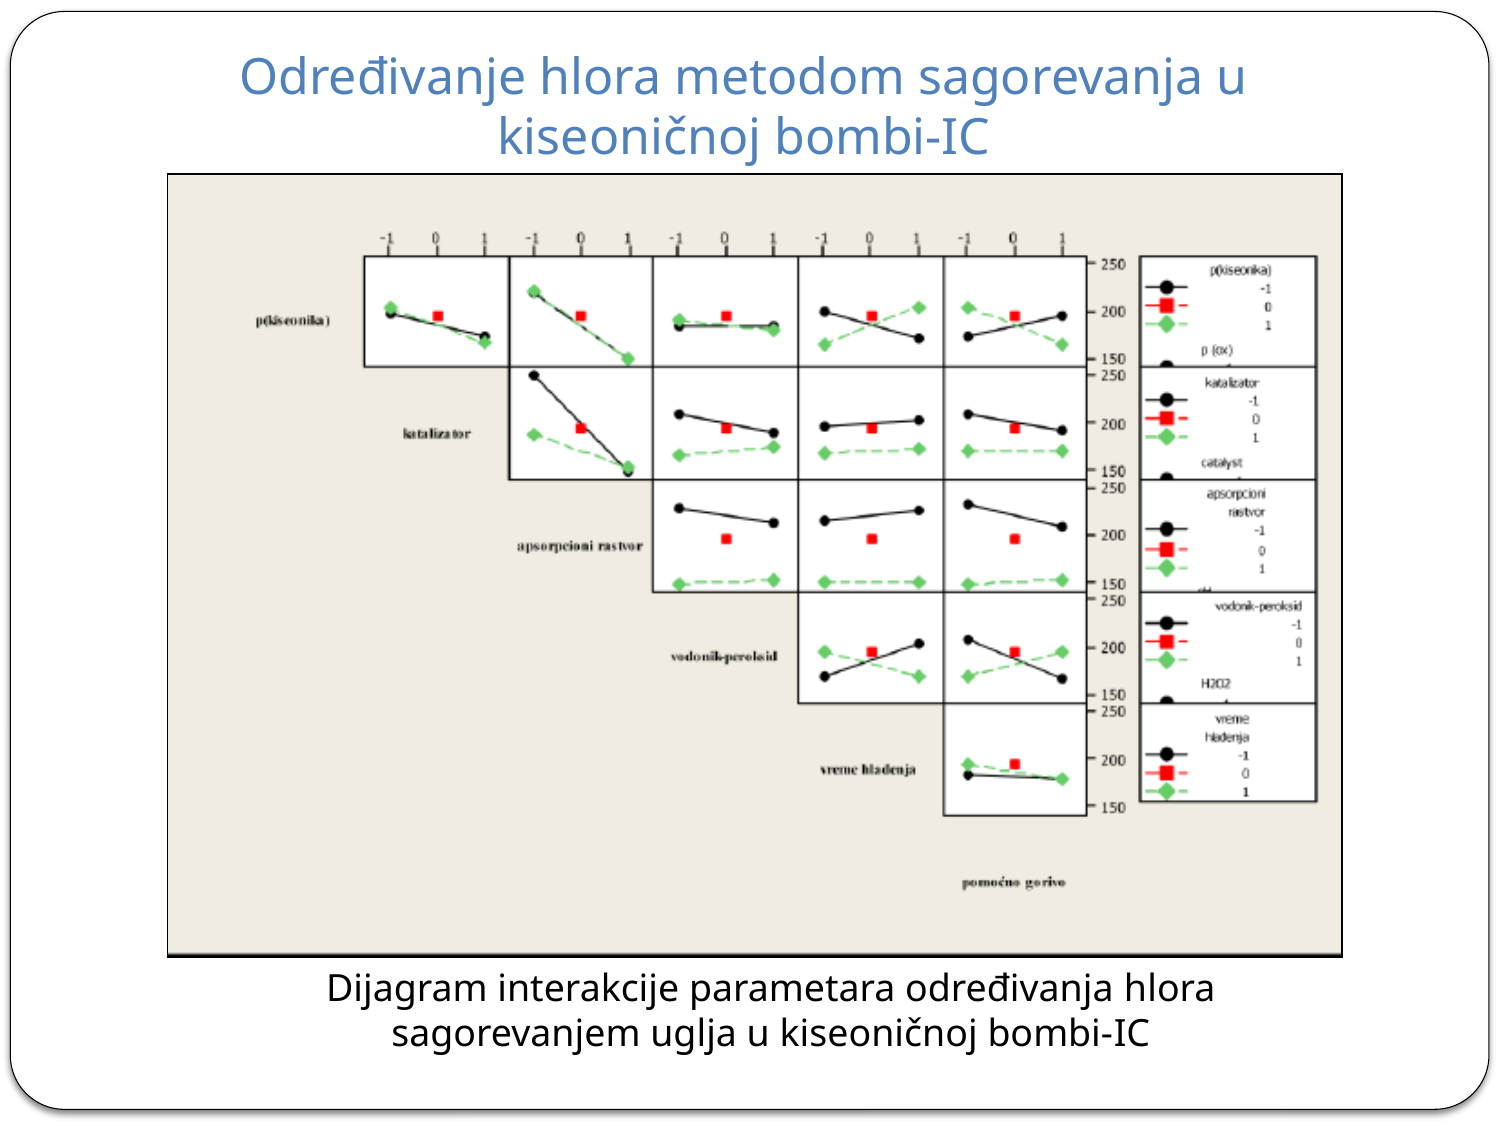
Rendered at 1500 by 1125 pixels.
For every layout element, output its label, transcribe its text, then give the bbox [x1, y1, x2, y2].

text_box Dijagram interakcije parametara određivanja hlora sagorevanjem uglja u kiseoničnoj bombi-IC [304, 966, 1238, 1062]
text_box Određivanje hlora metodom sagorevanja u kiseoničnoj bombi-IC [200, 37, 1288, 173]
picture [167, 174, 1342, 957]
